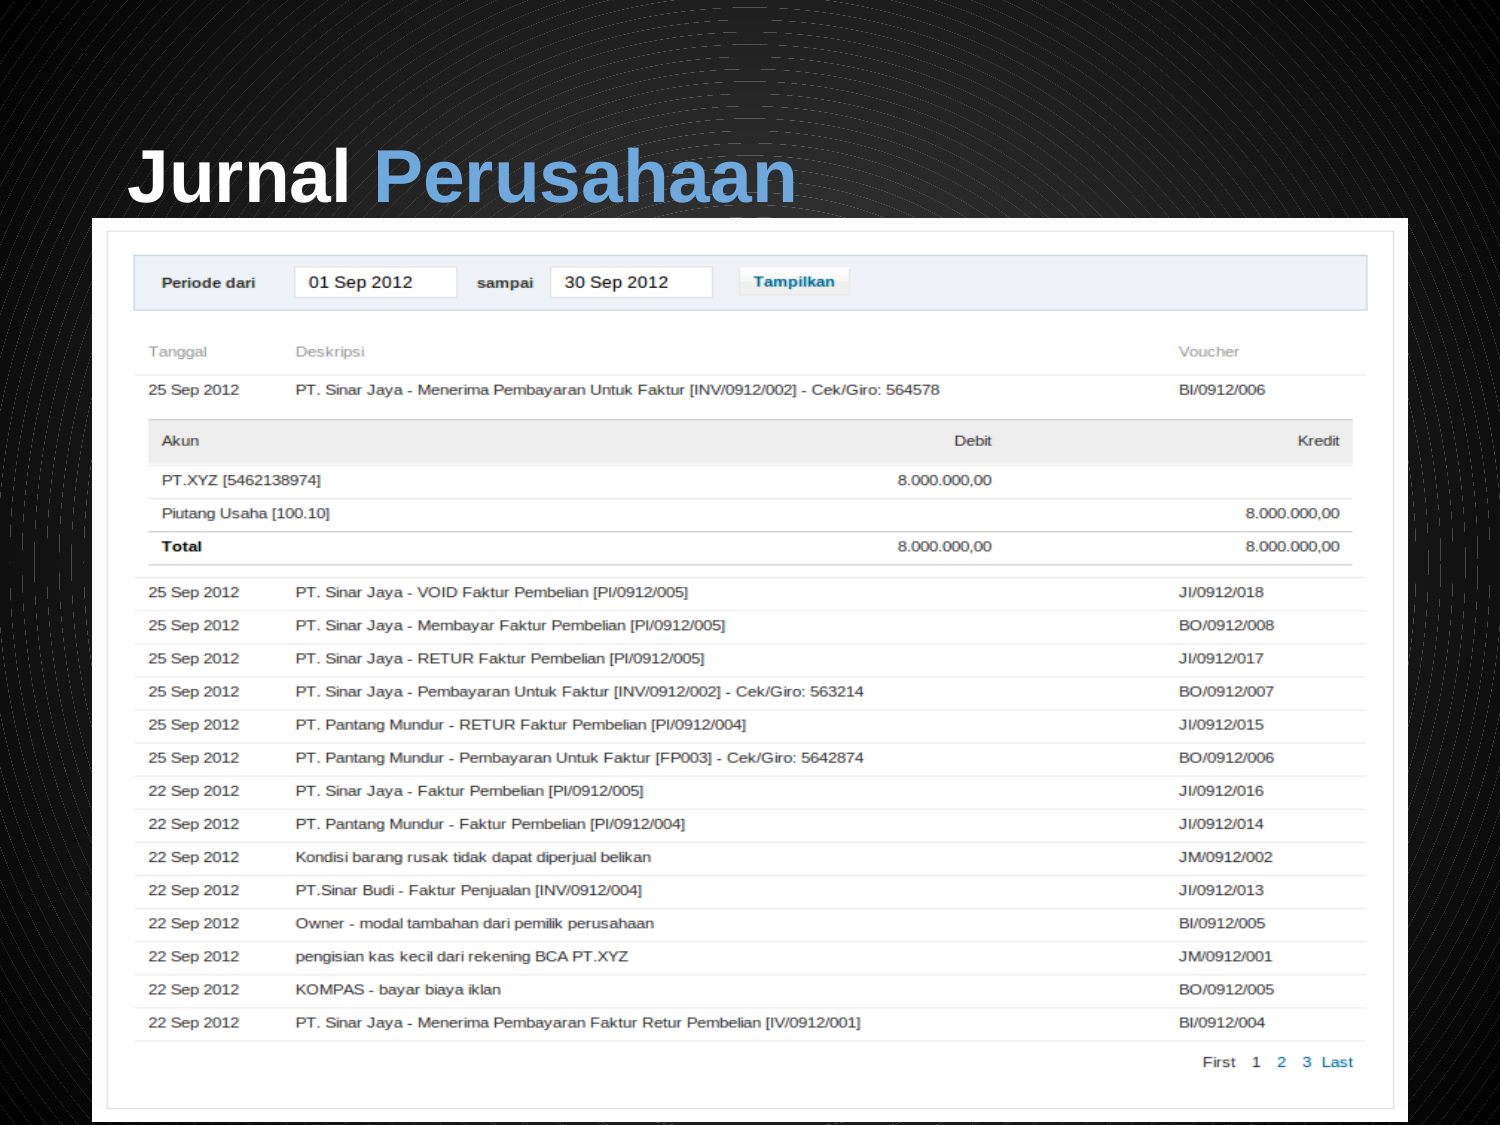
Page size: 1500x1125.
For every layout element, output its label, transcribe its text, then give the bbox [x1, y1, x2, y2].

text_box [92, 218, 1408, 1122]
title Jurnal Perusahaan [75, 45, 1425, 233]
